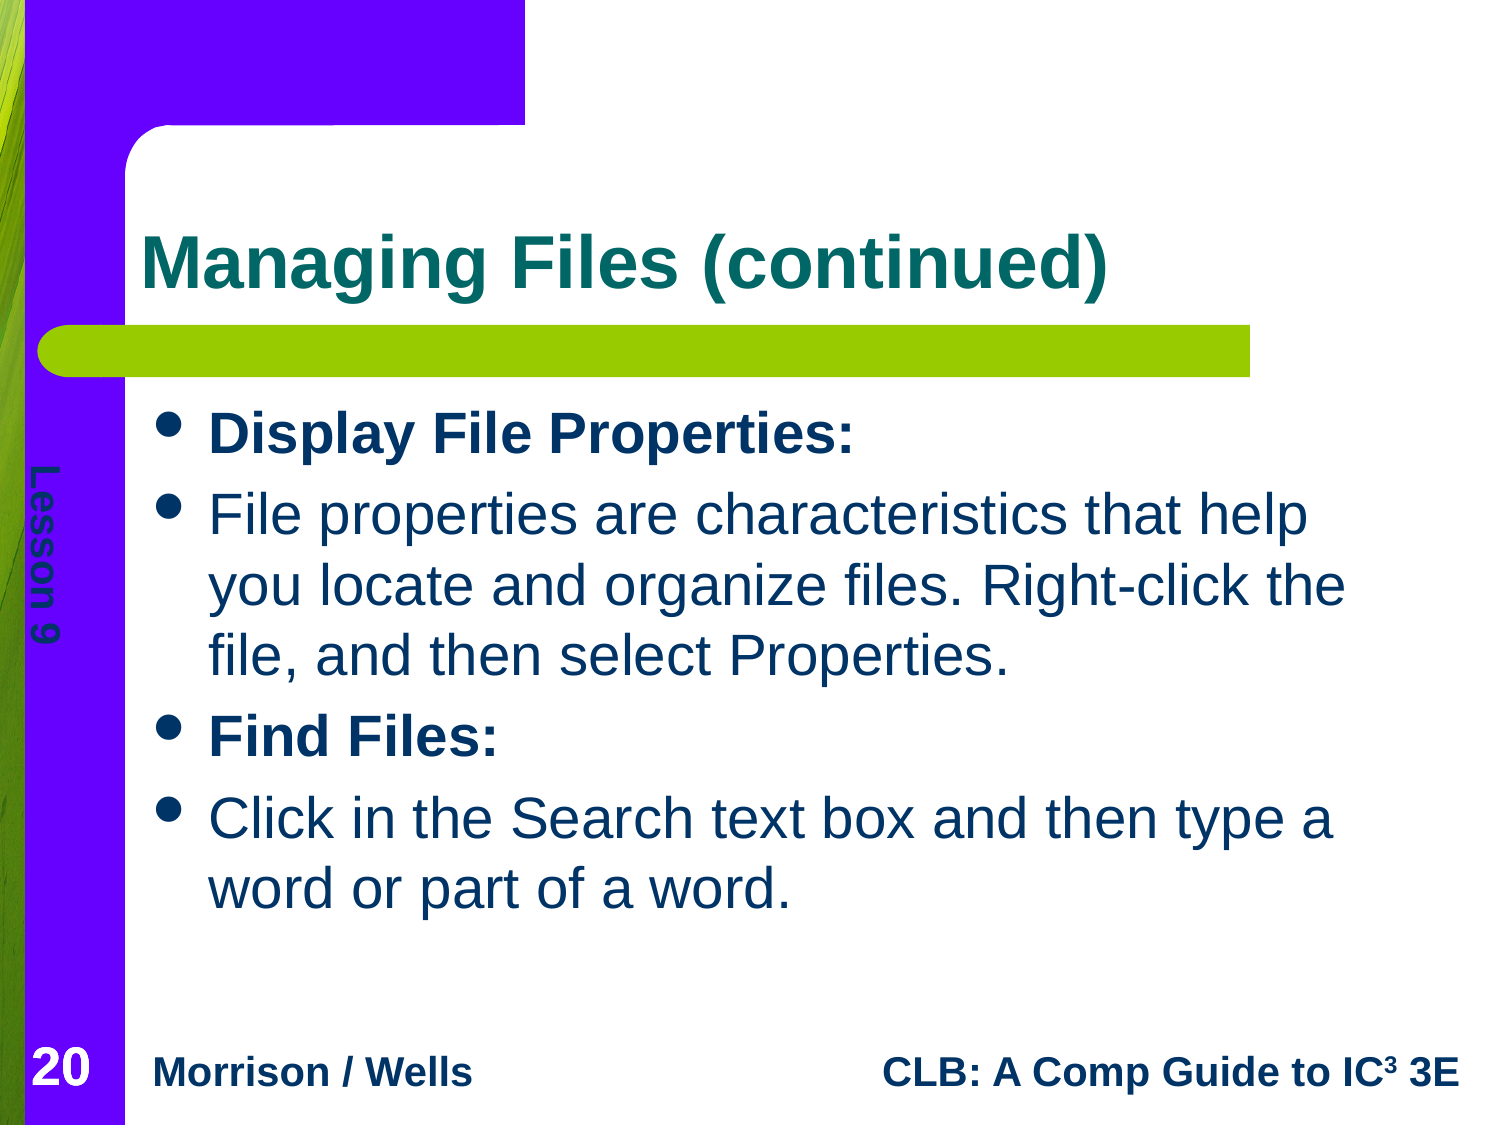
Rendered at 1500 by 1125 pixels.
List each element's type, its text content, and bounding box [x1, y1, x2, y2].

picture [0, 0, 25, 1125]
title Managing Files (continued) [124, 124, 1426, 313]
list Display File Properties: File properties are characteristics that help you locate and organize files. Right-click the file, and then select Properties. Find Files: Click in the Search text box and then type a word or part of a word. [137, 387, 1400, 999]
text_box 20 [13, 1023, 111, 1105]
